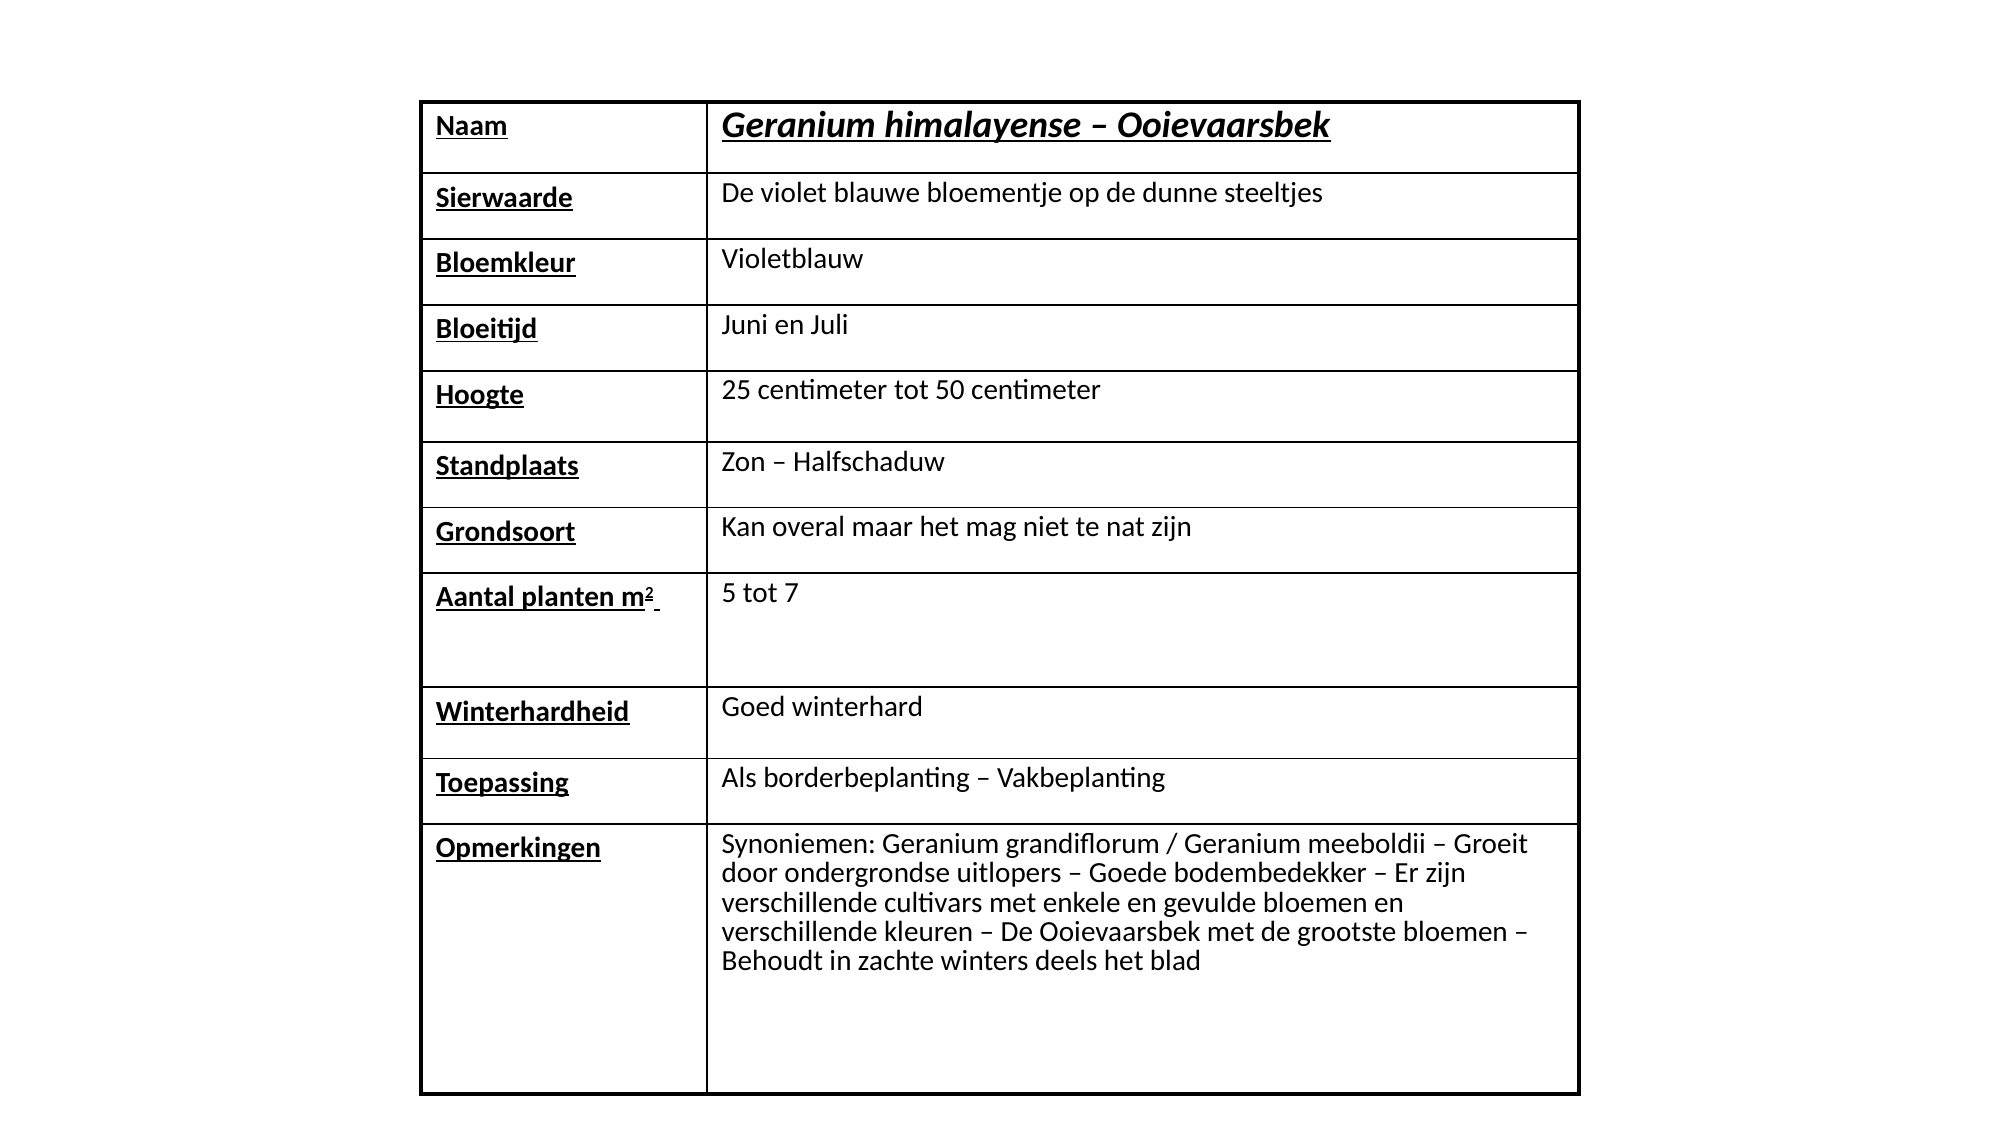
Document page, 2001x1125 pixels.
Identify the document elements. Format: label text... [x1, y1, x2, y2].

table_cell Toepassing [423, 759, 706, 823]
table_cell Winterhardheid [423, 688, 706, 758]
table_cell 5 tot 7 [708, 574, 1577, 686]
table_cell Bloeitijd [423, 306, 706, 370]
table_cell Goed winterhard [708, 688, 1577, 758]
table_header Geranium himalayense – Ooievaarsbek [708, 104, 1577, 172]
table_cell Aantal planten m2 [423, 574, 706, 686]
table_cell 25 centimeter tot 50 centimeter [708, 372, 1577, 441]
table_cell Standplaats [423, 443, 706, 507]
table_cell Zon – Halfschaduw [708, 443, 1577, 507]
table_cell Kan overal maar het mag niet te nat zijn [708, 508, 1577, 572]
table_cell Grondsoort [423, 508, 706, 572]
table_cell De violet blauwe bloementje op de dunne steeltjes [708, 174, 1577, 238]
table_cell Bloemkleur [423, 240, 706, 304]
table_cell Opmerkingen [423, 825, 706, 1092]
table_cell Hoogte [423, 372, 706, 441]
table_header Naam [423, 104, 706, 172]
table_cell Sierwaarde [423, 174, 706, 238]
table_cell Als borderbeplanting – Vakbeplanting [708, 759, 1577, 823]
table_cell Juni en Juli [708, 306, 1577, 370]
table_cell Violetblauw [708, 240, 1577, 304]
table_cell Synoniemen: Geranium grandiflorum / Geranium meeboldii – Groeit door ondergrondse uitlopers – Goede bodembedekker – Er zijn verschillende cultivars met enkele en gevulde bloemen en verschillende kleuren – De Ooievaarsbek met de grootste bloemen – Behoudt in zachte winters deels het blad [708, 825, 1577, 1092]
